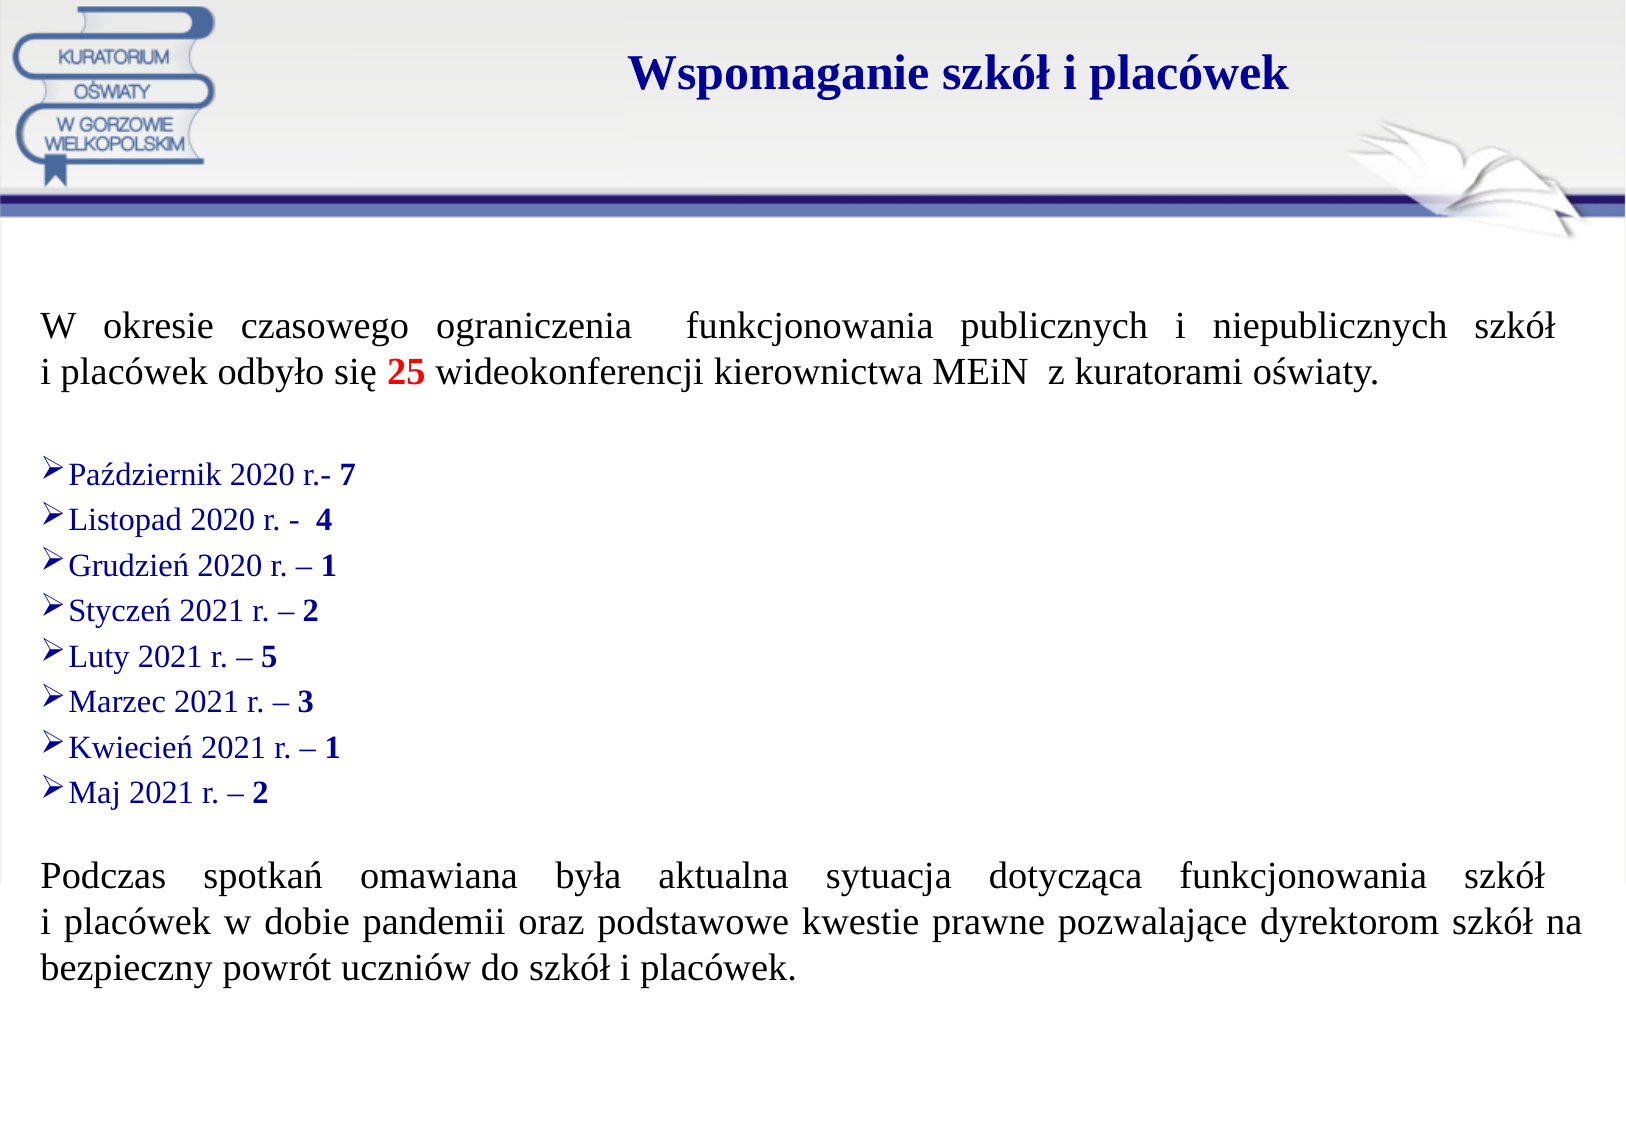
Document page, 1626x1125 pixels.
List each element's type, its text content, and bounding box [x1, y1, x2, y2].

title Wspomaganie szkół i placówek [317, 23, 1600, 176]
picture [0, 0, 1626, 1125]
list W okresie czasowego ograniczenia funkcjonowania publicznych i niepublicznych szkół i placówek odbyło się 25 wideokonferencji kierownictwa MEiN z kuratorami oświaty. Październik 2020 r.- 7 Listopad 2020 r. - 4 Grudzień 2020 r. – 1 Styczeń 2021 r. – 2 Luty 2021 r. – 5 Marzec 2021 r. – 3 Kwiecień 2021 r. – 1 Maj 2021 r. – 2 Podczas spotkań omawiana była aktualna sytuacja dotycząca funkcjonowania szkół i placówek w dobie pandemii oraz podstawowe kwestie prawne pozwalające dyrektorom szkół na bezpieczny powrót uczniów do szkół i placówek. [25, 234, 1600, 1000]
